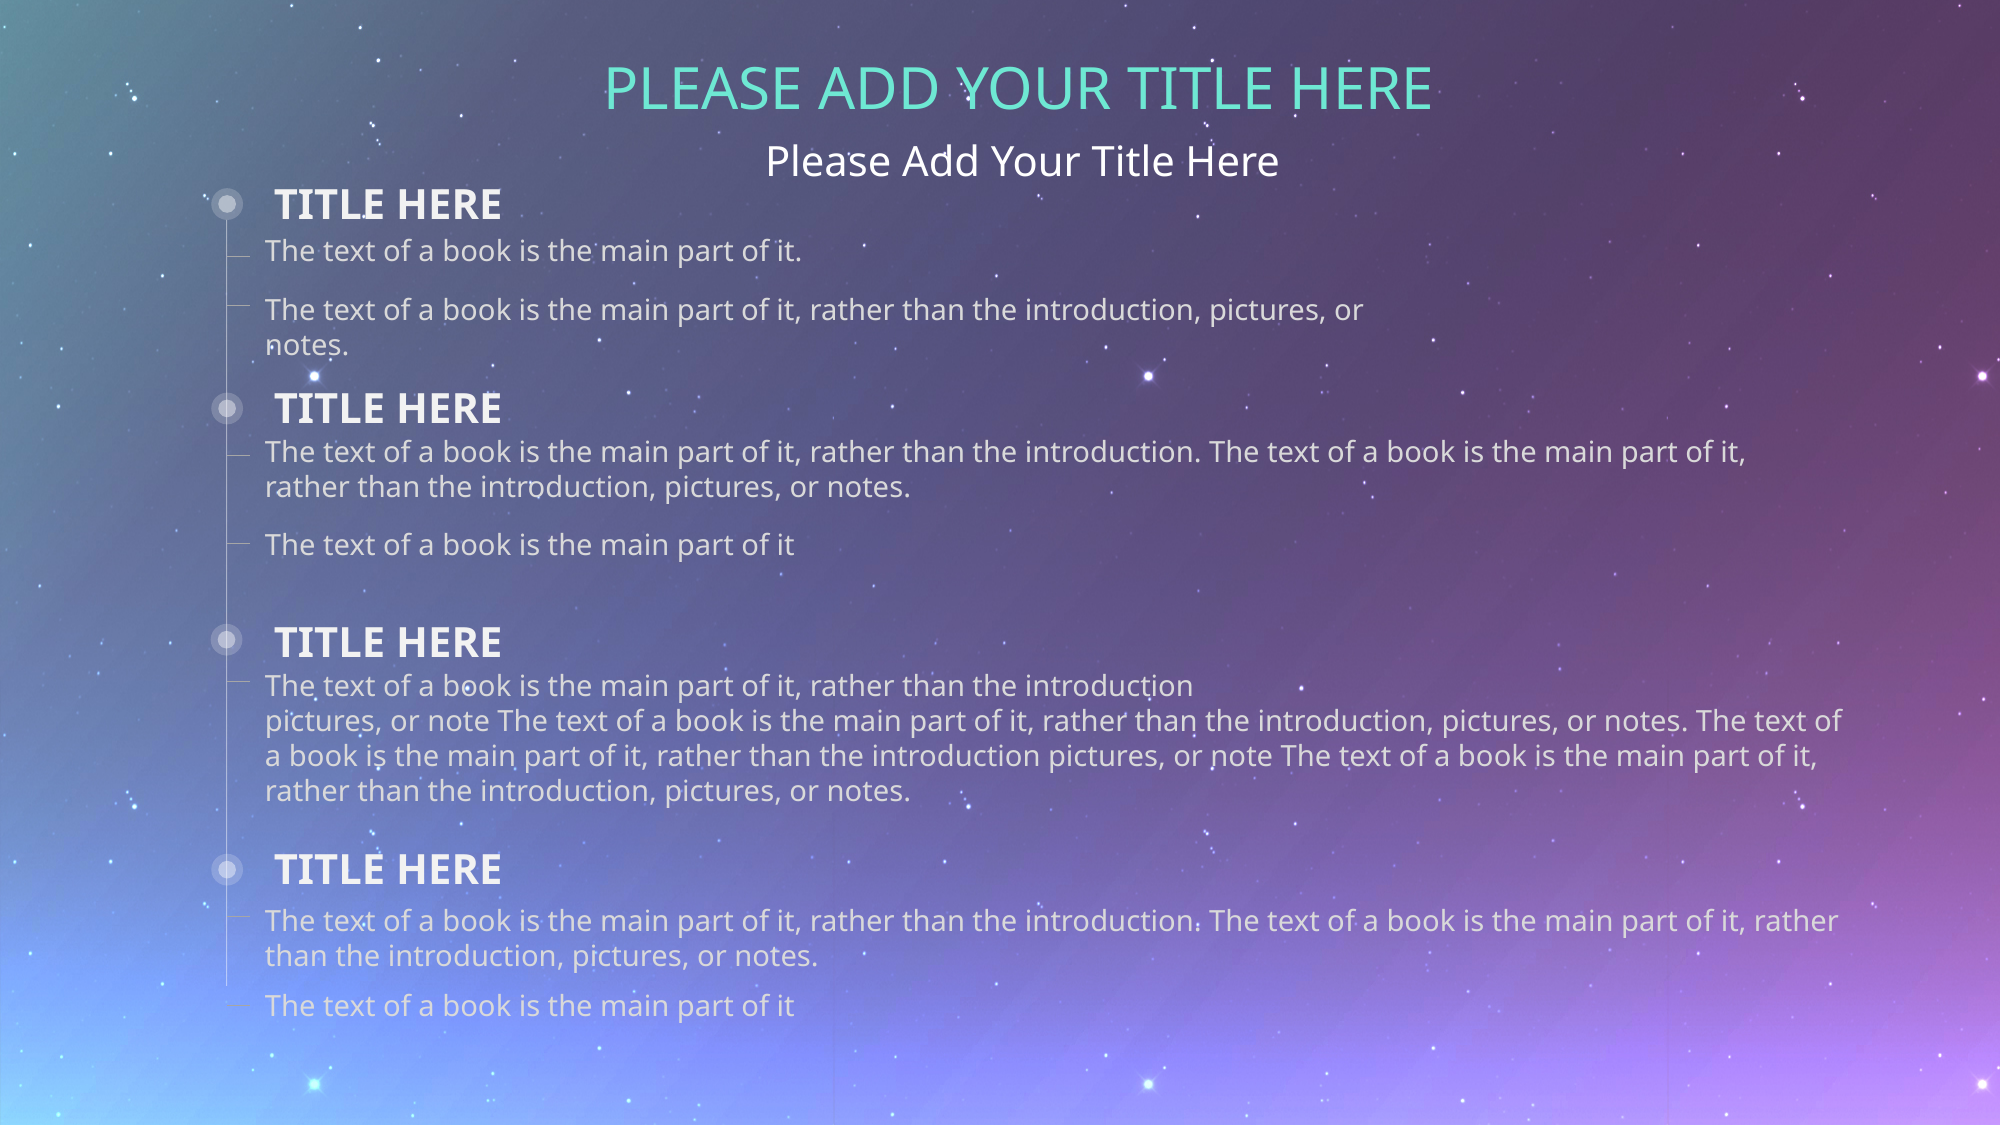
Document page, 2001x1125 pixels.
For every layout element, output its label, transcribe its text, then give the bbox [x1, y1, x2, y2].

text_box TITLE HERE [258, 374, 528, 426]
text_box The text of a book is the main part of it [250, 979, 1307, 1030]
text_box TITLE HERE [258, 170, 528, 225]
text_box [210, 188, 251, 1006]
text_box The text of a book is the main part of it, rather than the introduction, pictures, or notes. [251, 283, 1406, 369]
text_box The text of a book is the main part of it, rather than the introduction. The text of a book is the main part of it, rather than the introduction, pictures, or notes. [251, 895, 1887, 980]
text_box The text of a book is the main part of it, rather than the introduction pictures, or note The text of a book is the main part of it, rather than the introduction, pictures, or notes. The text of a book is the main part of it, rather than the introduction pictures, or note The text of a book is the main part of it, rather than the introduction, pictures, or notes. [251, 659, 1874, 850]
text_box The text of a book is the main part of it [251, 518, 1307, 569]
text_box The text of a book is the main part of it. [251, 225, 1414, 275]
text_box TITLE HERE [258, 608, 528, 659]
text_box TITLE HERE [258, 835, 528, 895]
text_box The text of a book is the main part of it, rather than the introduction. The text of a book is the main part of it, rather than the introduction, pictures, or notes. [251, 426, 1849, 511]
picture [0, 0, 2000, 1125]
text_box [543, 43, 1499, 194]
